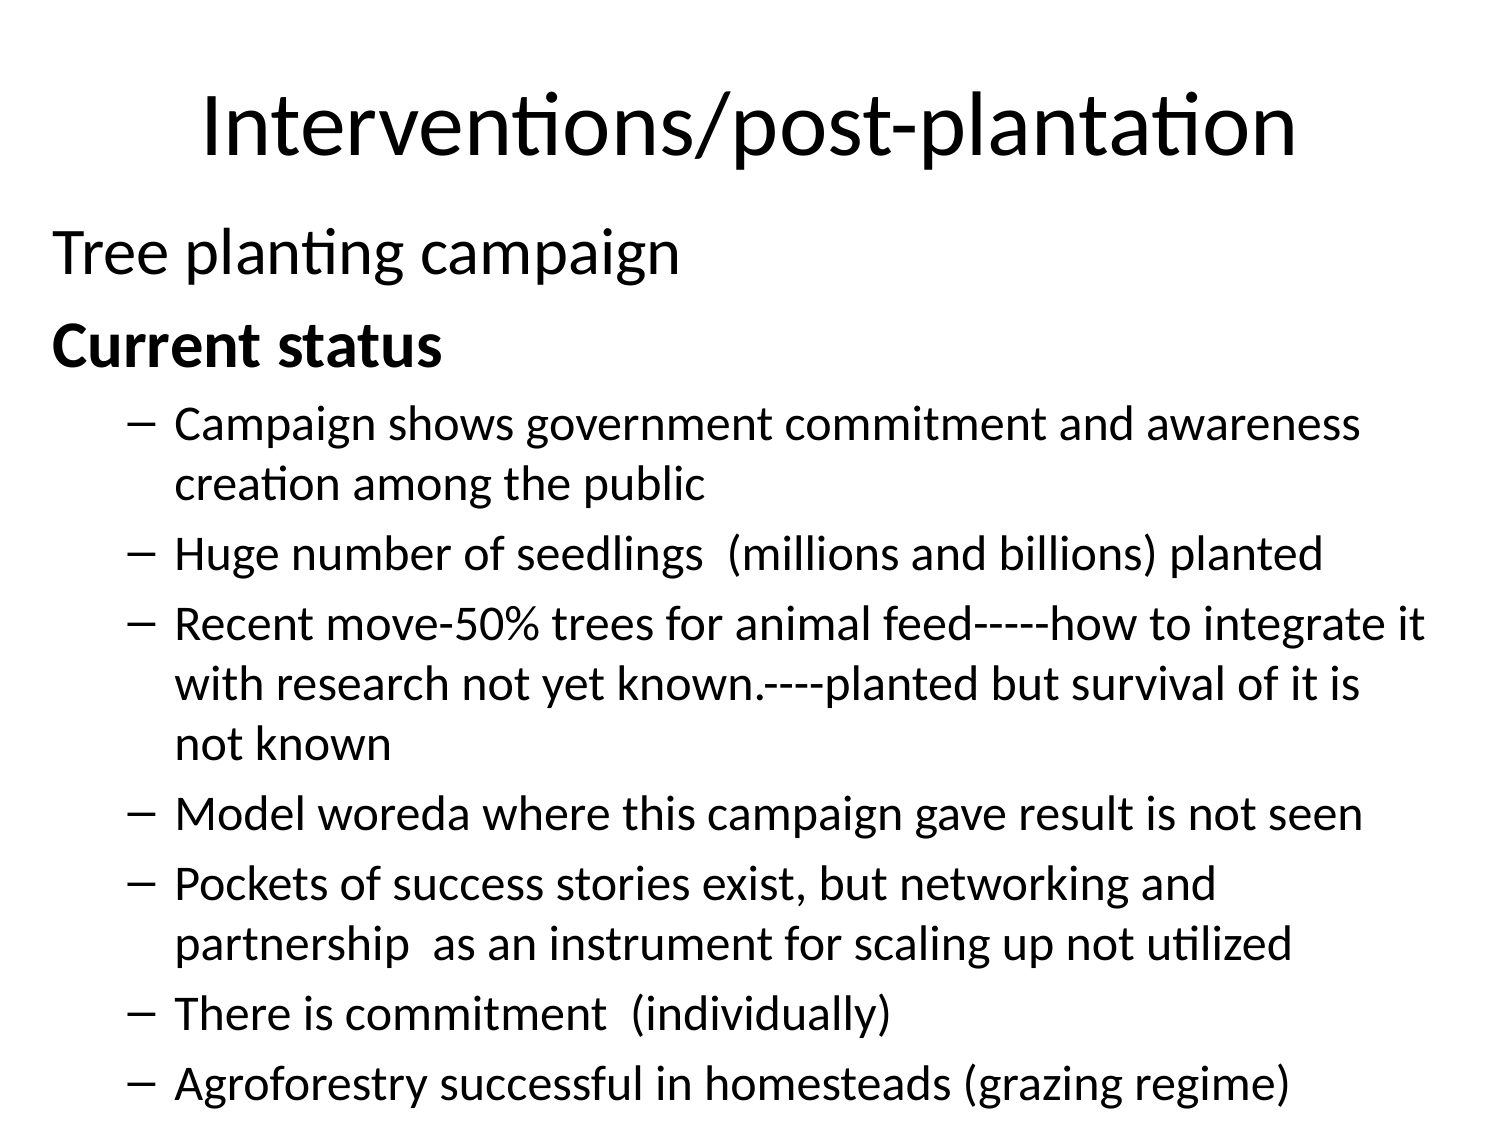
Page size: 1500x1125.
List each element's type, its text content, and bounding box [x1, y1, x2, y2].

list Tree planting campaign Current status Campaign shows government commitment and awareness creation among the public Huge number of seedlings (millions and billions) planted Recent move-50% trees for animal feed-----how to integrate it with research not yet known.----planted but survival of it is not known Model woreda where this campaign gave result is not seen Pockets of success stories exist, but networking and partnership as an instrument for scaling up not utilized There is commitment (individually) Agroforestry successful in homesteads (grazing regime) [37, 199, 1451, 1125]
text_box Interventions/post-plantation [74, 24, 1425, 213]
